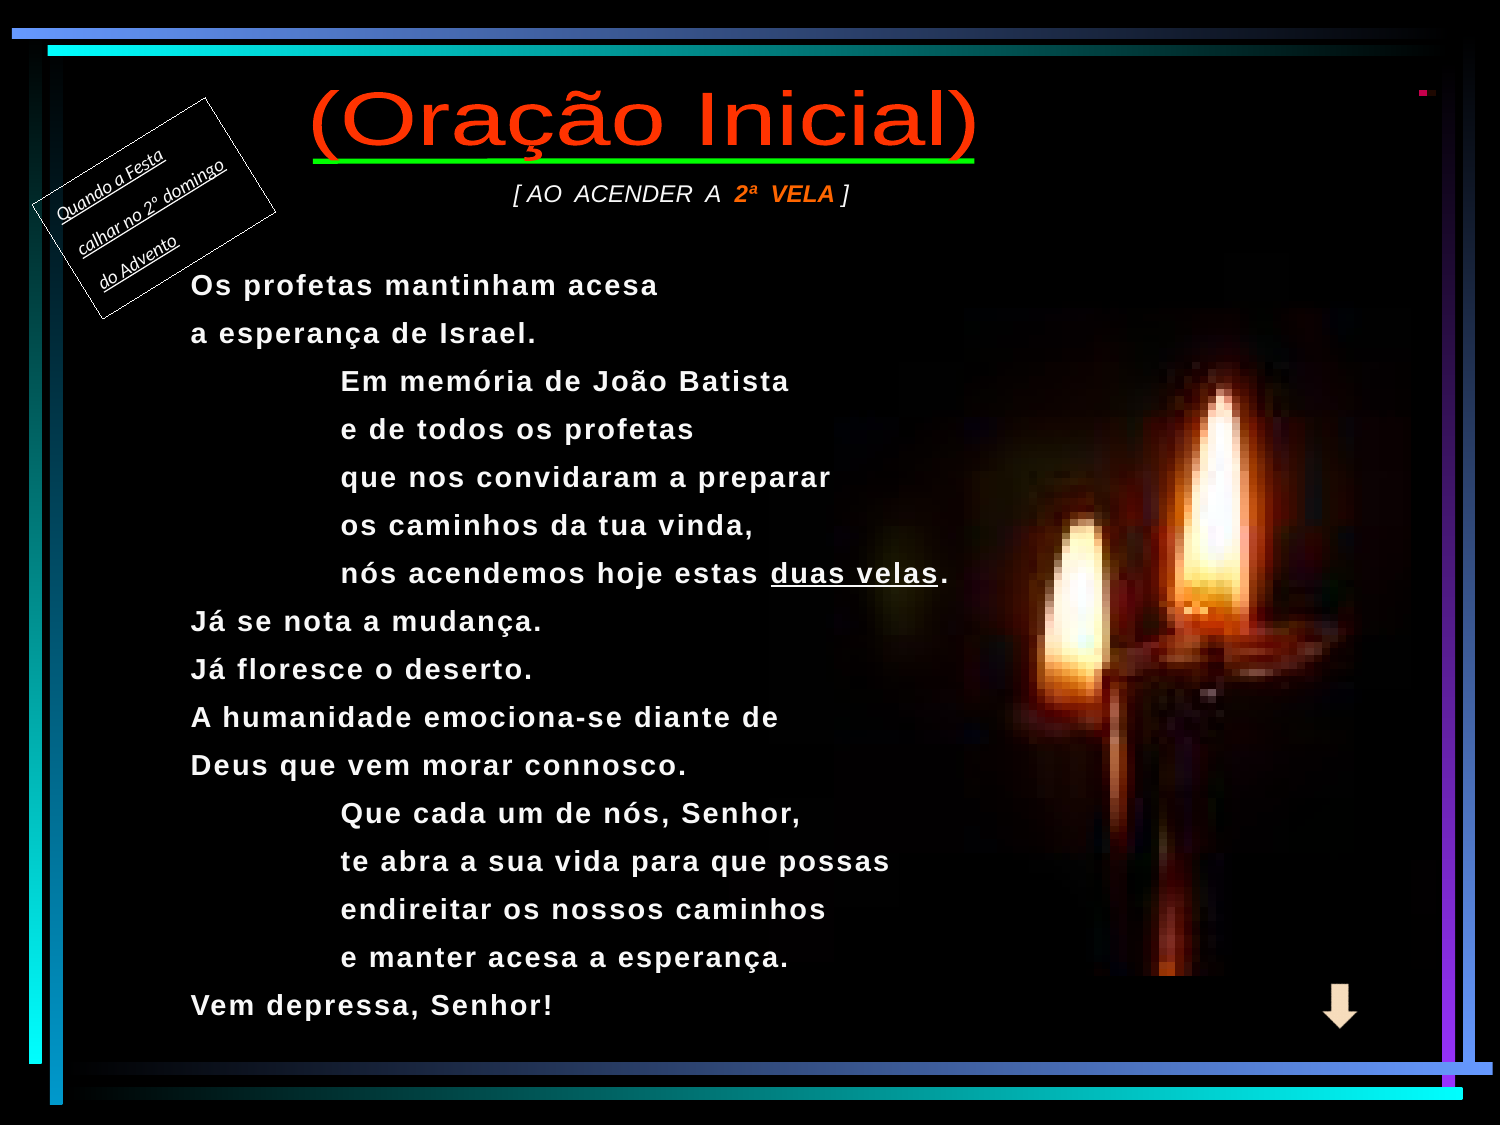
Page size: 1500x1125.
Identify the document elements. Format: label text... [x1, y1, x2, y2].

picture [728, 89, 1436, 977]
picture [1322, 981, 1360, 1026]
text_box [ AO ACENDER A 2ª VELA ] Os profetas mantinham acesa a esperança de Israel. Em memória de João Batista e de todos os profetas que nos convidaram a preparar os caminhos da tua vinda, nós acendemos hoje estas duas velas. Já se nota a mudança. Já floresce o deserto. A humanidade emociona-se diante de Deus que vem morar connosco. Que cada um de nós, Senhor, te abra a sua vida para que possas endireitar os nossos caminhos e manter acesa a esperança. Vem depressa, Senhor! [175, 157, 1436, 1048]
text_box Quando a Festa calhar no 2º domingo do Advento [32, 97, 276, 319]
